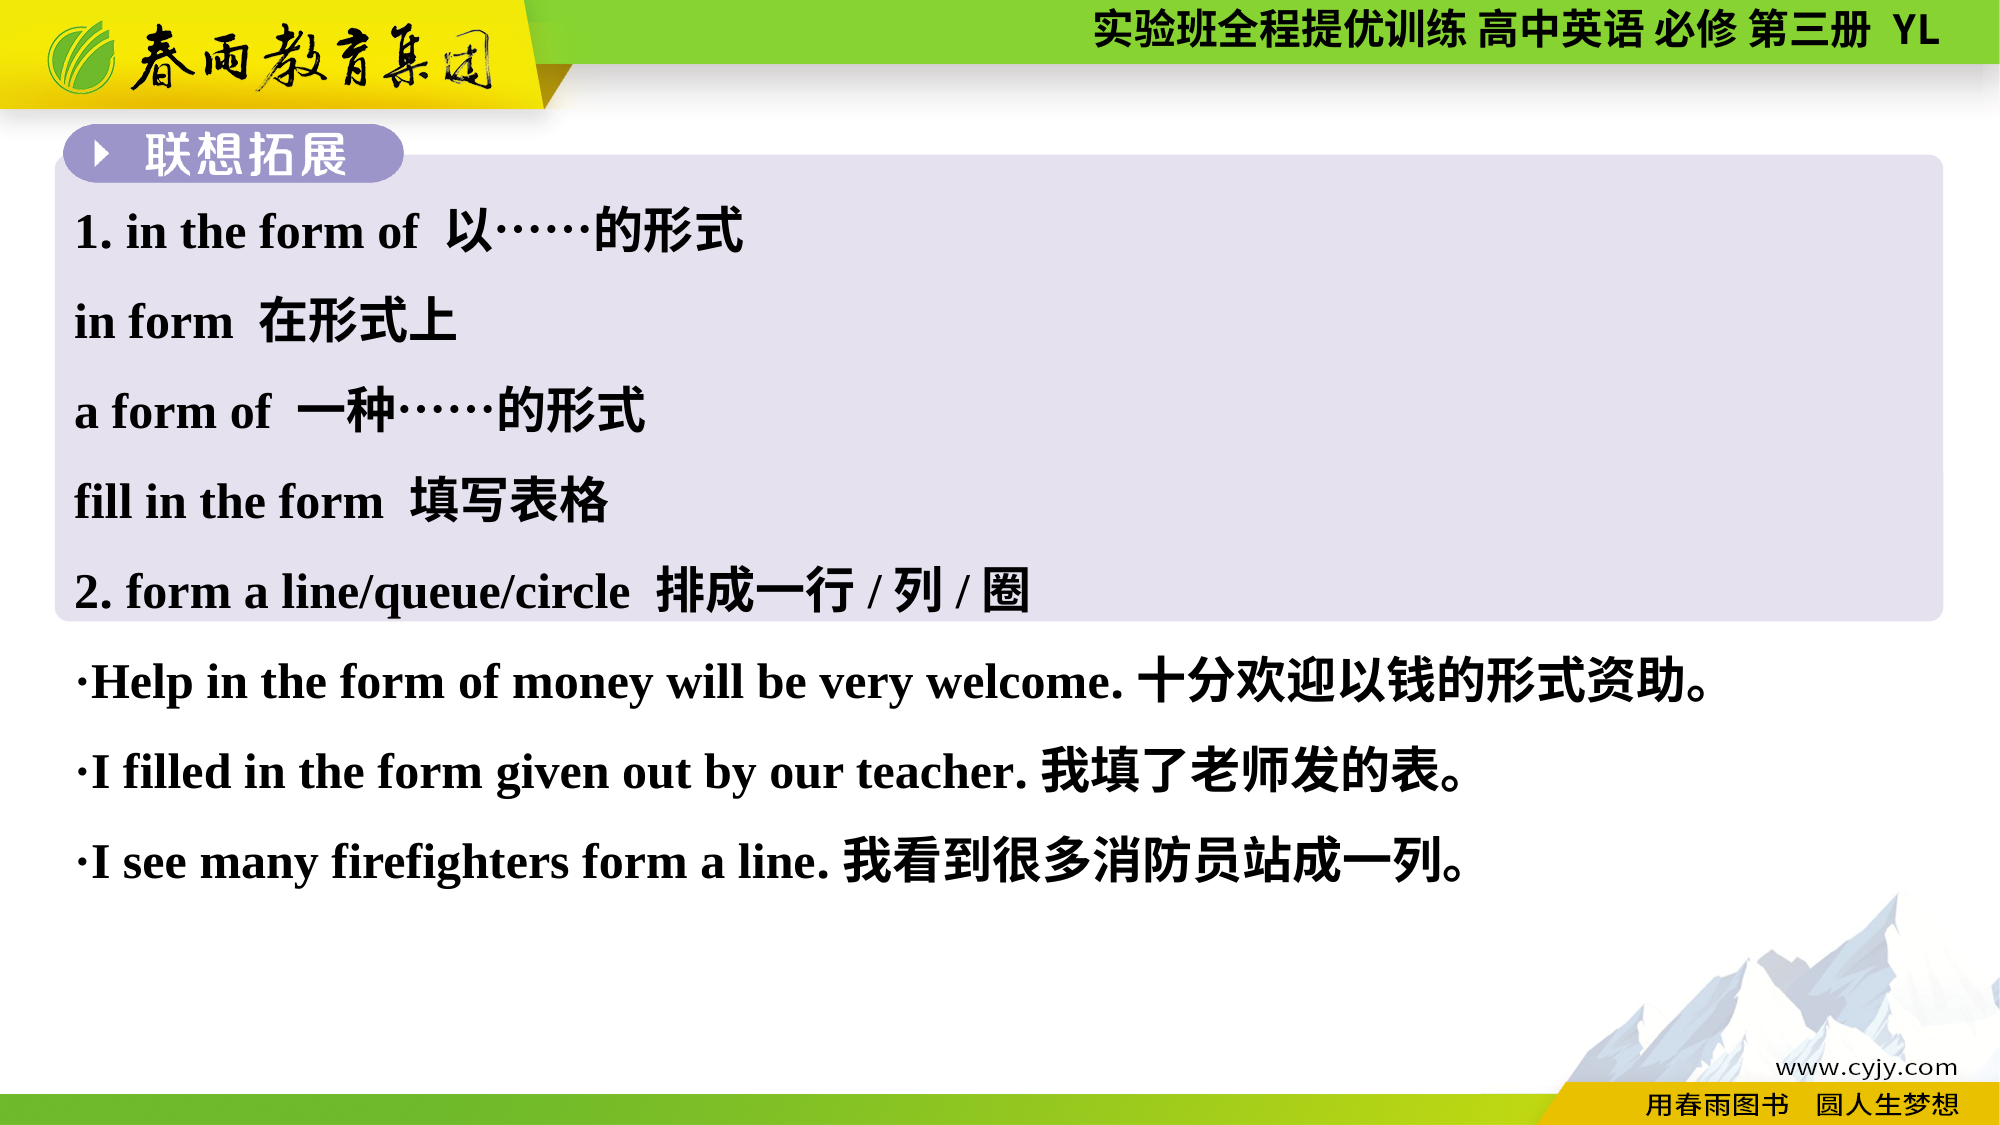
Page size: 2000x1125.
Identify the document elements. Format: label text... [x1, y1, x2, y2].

list 1. in the form of 以……的形式 in form 在形式上 a form of 一种……的形式 fill in the form 填写表格 2. form a line/queue/circle 排成一行/列/圈 ·Help in the form of money will be very welcome.十分欢迎以钱的形式资助。 ·I filled in the form given out by our teacher.我填了老师发的表。 ·I see many firefighters form a line.我看到很多消防员站成一列。 [59, 160, 1944, 892]
text_box [54, 160, 59, 618]
text_box [408, 154, 1940, 160]
picture [0, 0, 2000, 1125]
